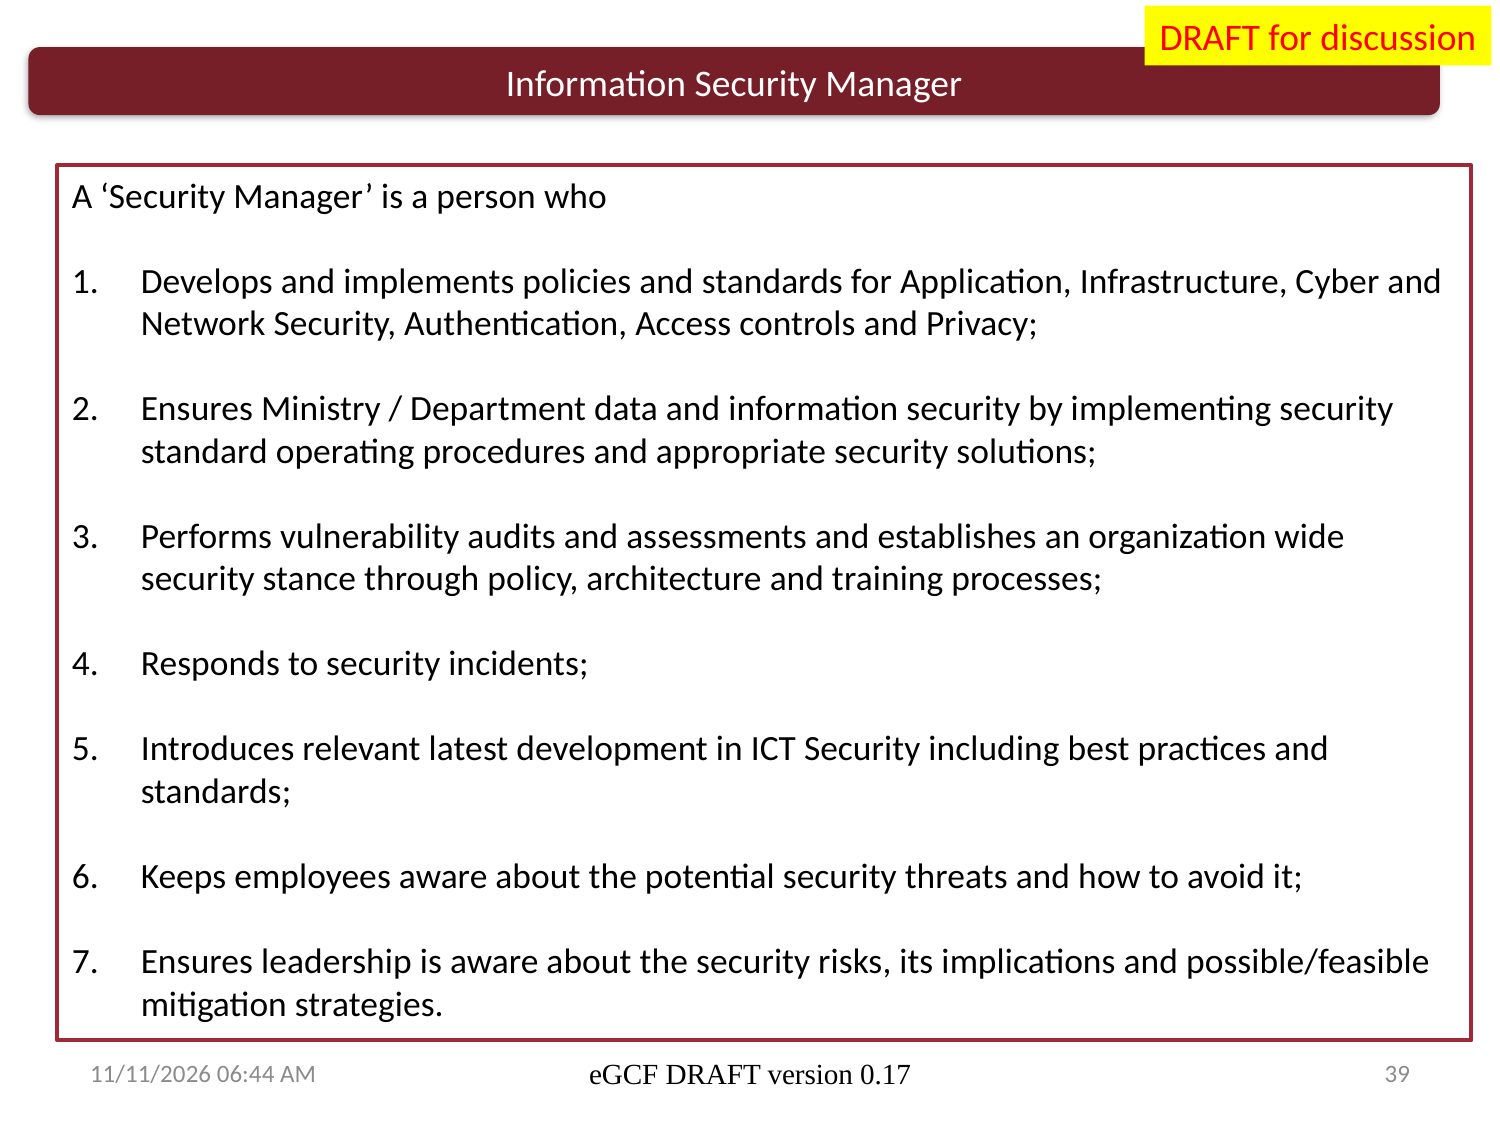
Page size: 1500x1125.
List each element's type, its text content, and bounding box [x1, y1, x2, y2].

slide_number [75, 1042, 425, 1103]
footer eGCF DRAFT version 0.17 [512, 1042, 988, 1103]
text_box DRAFT for discussion [1144, 5, 1492, 66]
text_box Information Security Manager [27, 46, 1441, 116]
slide_number 39 [1074, 1042, 1425, 1103]
text_box A ‘Security Manager’ is a person who Develops and implements policies and standards for Application, Infrastructure, Cyber and Network Security, Authentication, Access controls and Privacy; Ensures Ministry / Department data and information security by implementing security standard operating procedures and appropriate security solutions; Performs vulnerability audits and assessments and establishes an organization wide security stance through policy, architecture and training processes; Responds to security incidents; Introduces relevant latest development in ICT Security including best practices and standards; Keeps employees aware about the potential security threats and how to avoid it; Ensures leadership is aware about the security risks, its implications and possible/feasible mitigation strategies. [55, 163, 1473, 1042]
